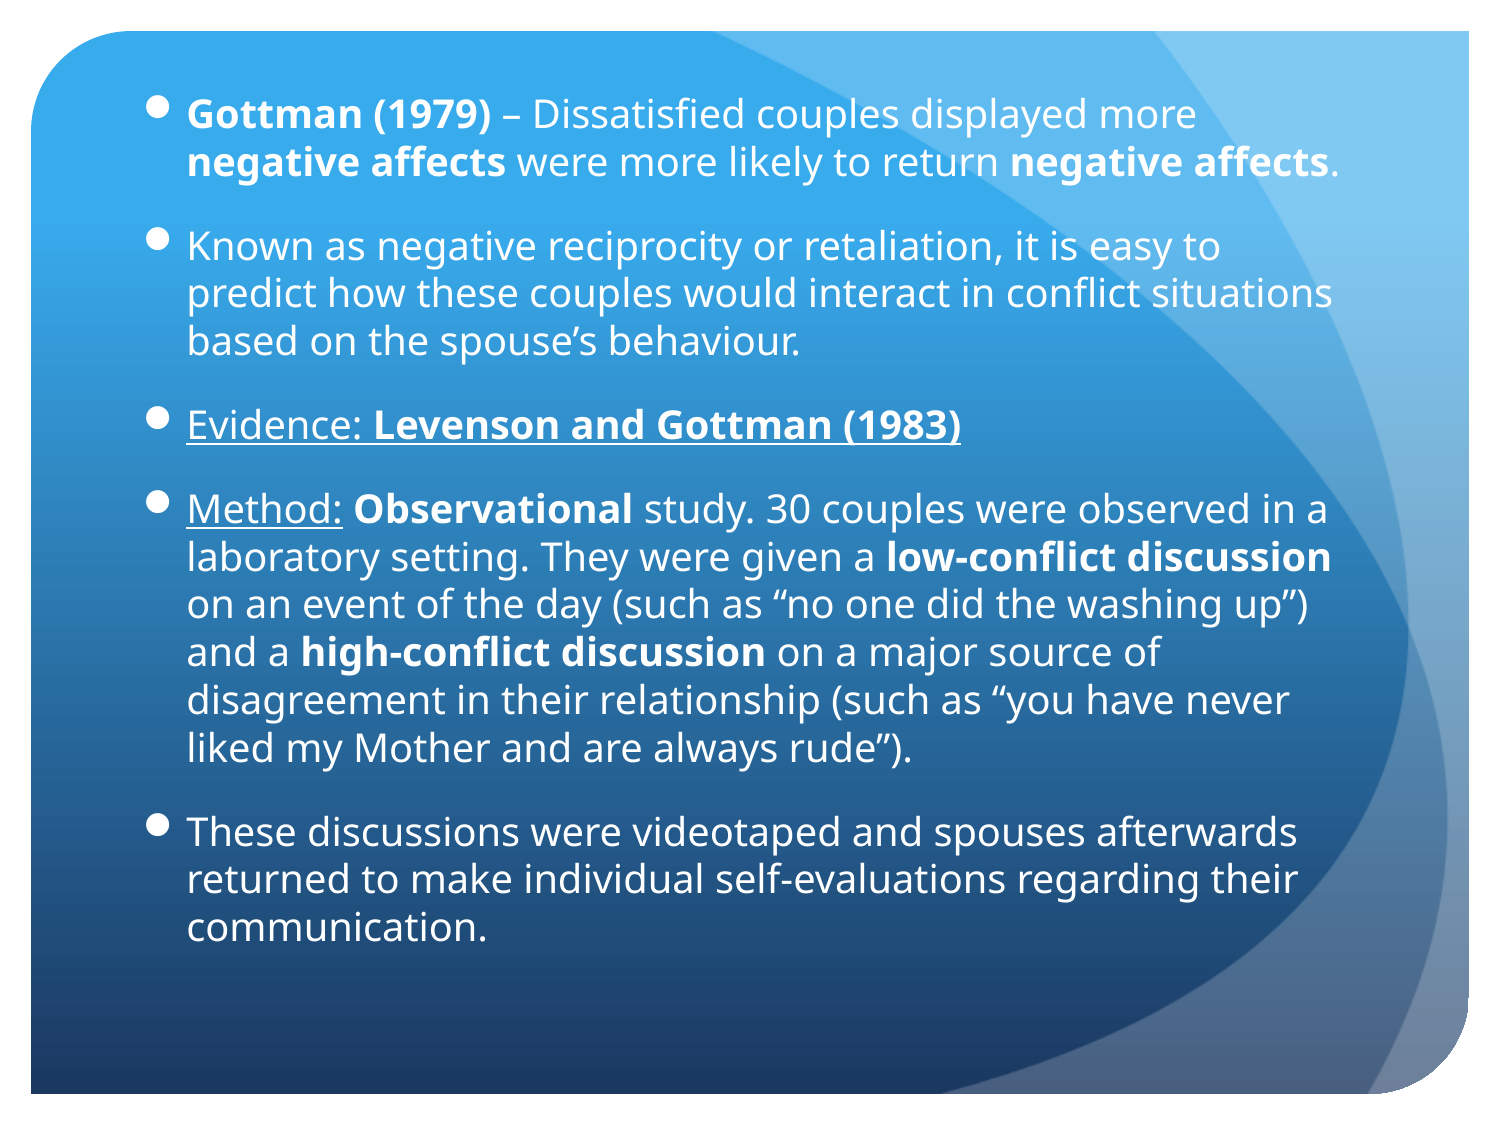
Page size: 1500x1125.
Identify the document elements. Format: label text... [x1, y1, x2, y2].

picture [24, 30, 1473, 1094]
list Gottman (1979) – Dissatisfied couples displayed more negative affects were more likely to return negative affects. Known as negative reciprocity or retaliation, it is easy to predict how these couples would interact in conflict situations based on the spouse’s behaviour. Evidence: Levenson and Gottman (1983) Method: Observational study. 30 couples were observed in a laboratory setting. They were given a low-conflict discussion on an event of the day (such as “no one did the washing up”) and a high-conflict discussion on a major source of disagreement in their relationship (such as “you have never liked my Mother and are always rude”). These discussions were videotaped and spouses afterwards returned to make individual self-evaluations regarding their communication. [127, 81, 1372, 991]
